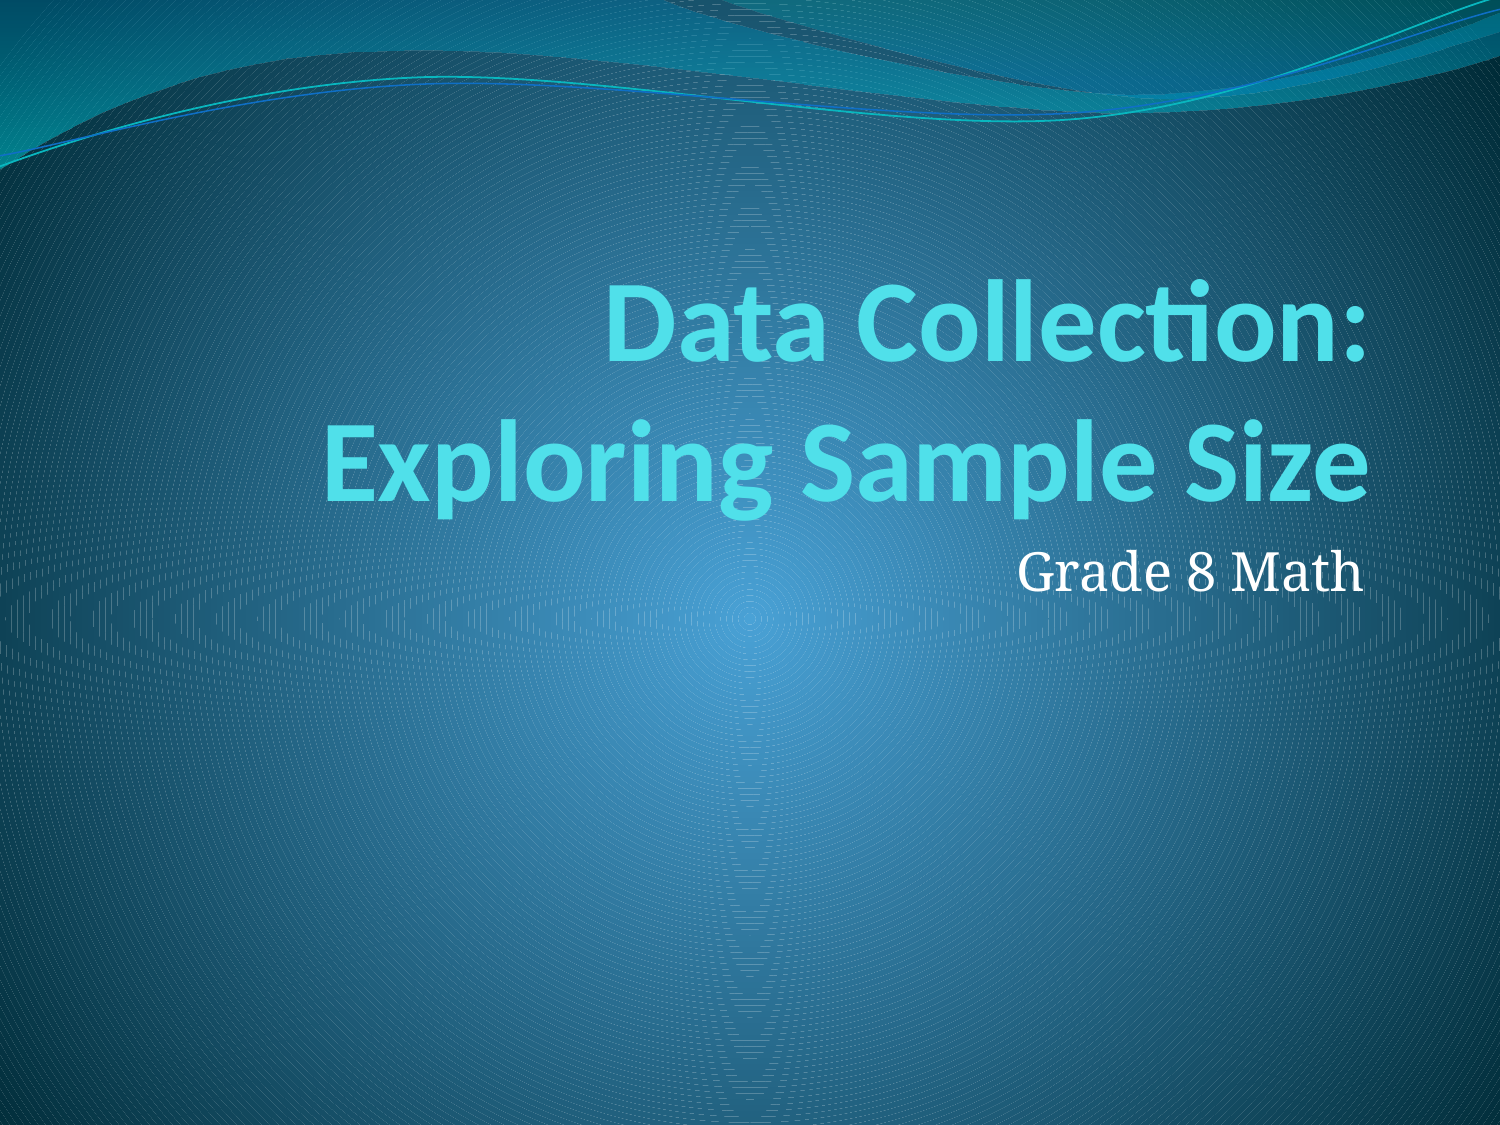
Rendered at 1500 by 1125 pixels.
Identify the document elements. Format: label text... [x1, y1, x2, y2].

title Data Collection: Exploring Sample Size [87, 224, 1376, 525]
subtitle Grade 8 Math [87, 529, 1376, 818]
